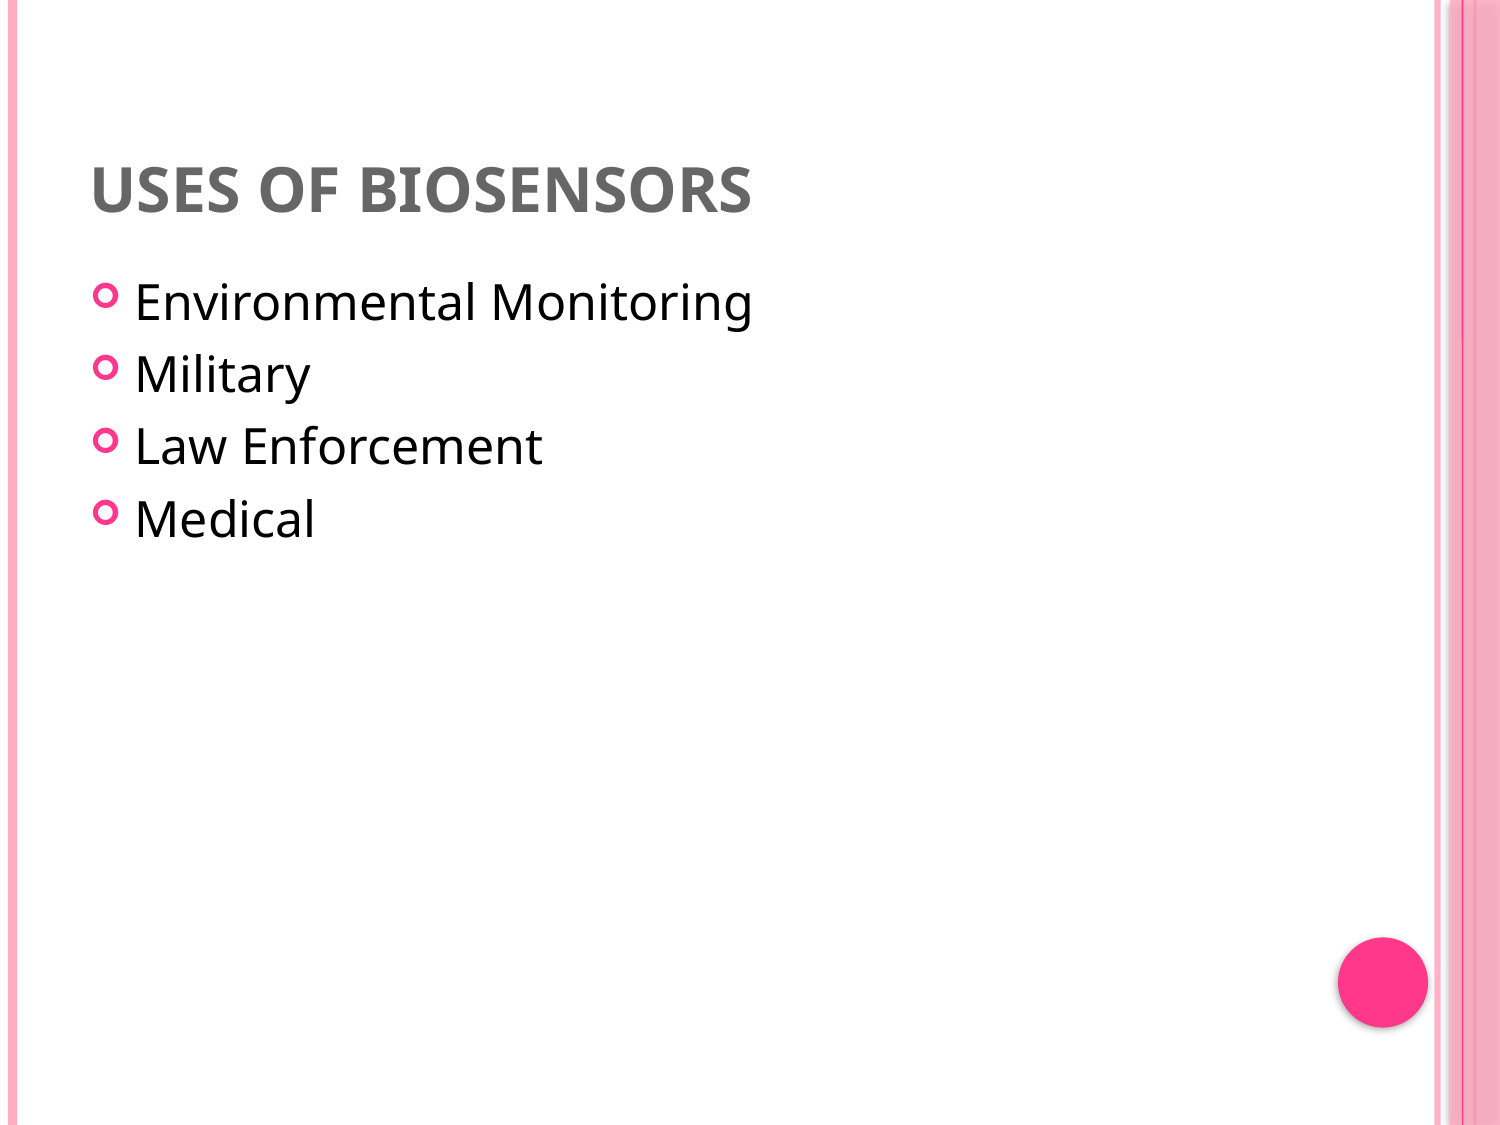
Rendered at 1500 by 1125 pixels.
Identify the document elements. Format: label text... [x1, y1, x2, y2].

list Environmental Monitoring Military Law Enforcement Medical [74, 262, 1301, 1063]
title Uses of Biosensors [75, 45, 1300, 233]
